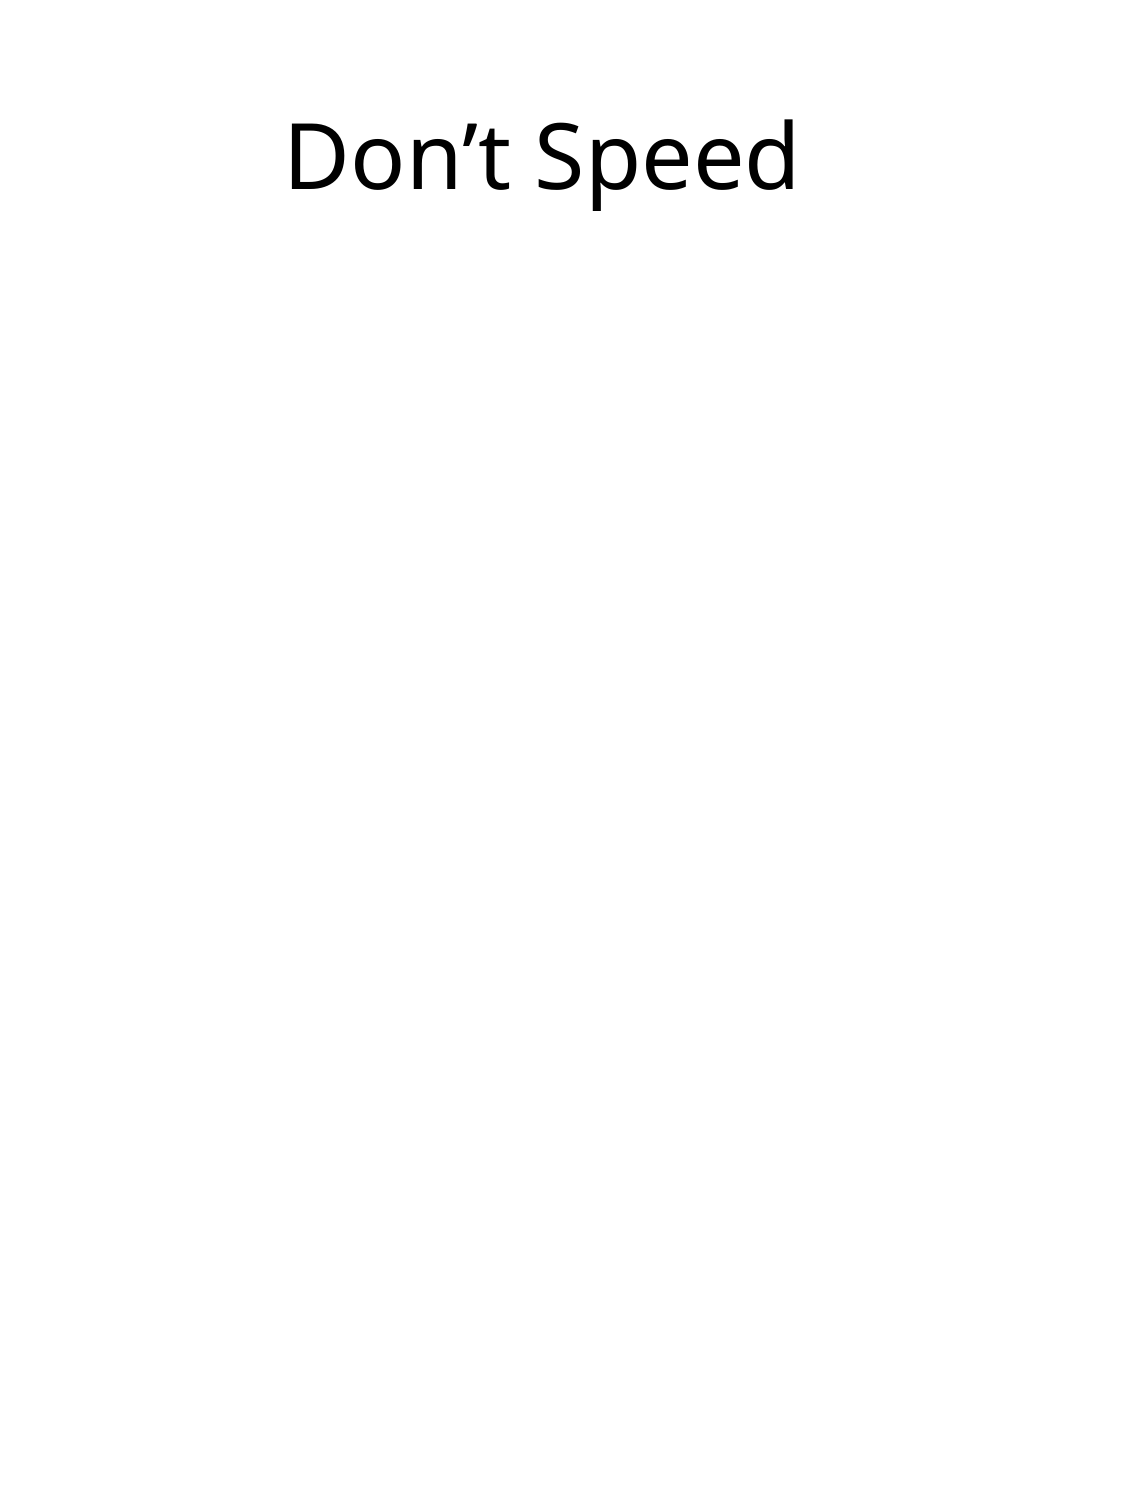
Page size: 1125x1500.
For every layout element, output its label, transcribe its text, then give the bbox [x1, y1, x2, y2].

text_box Don’t Speed [269, 90, 817, 216]
